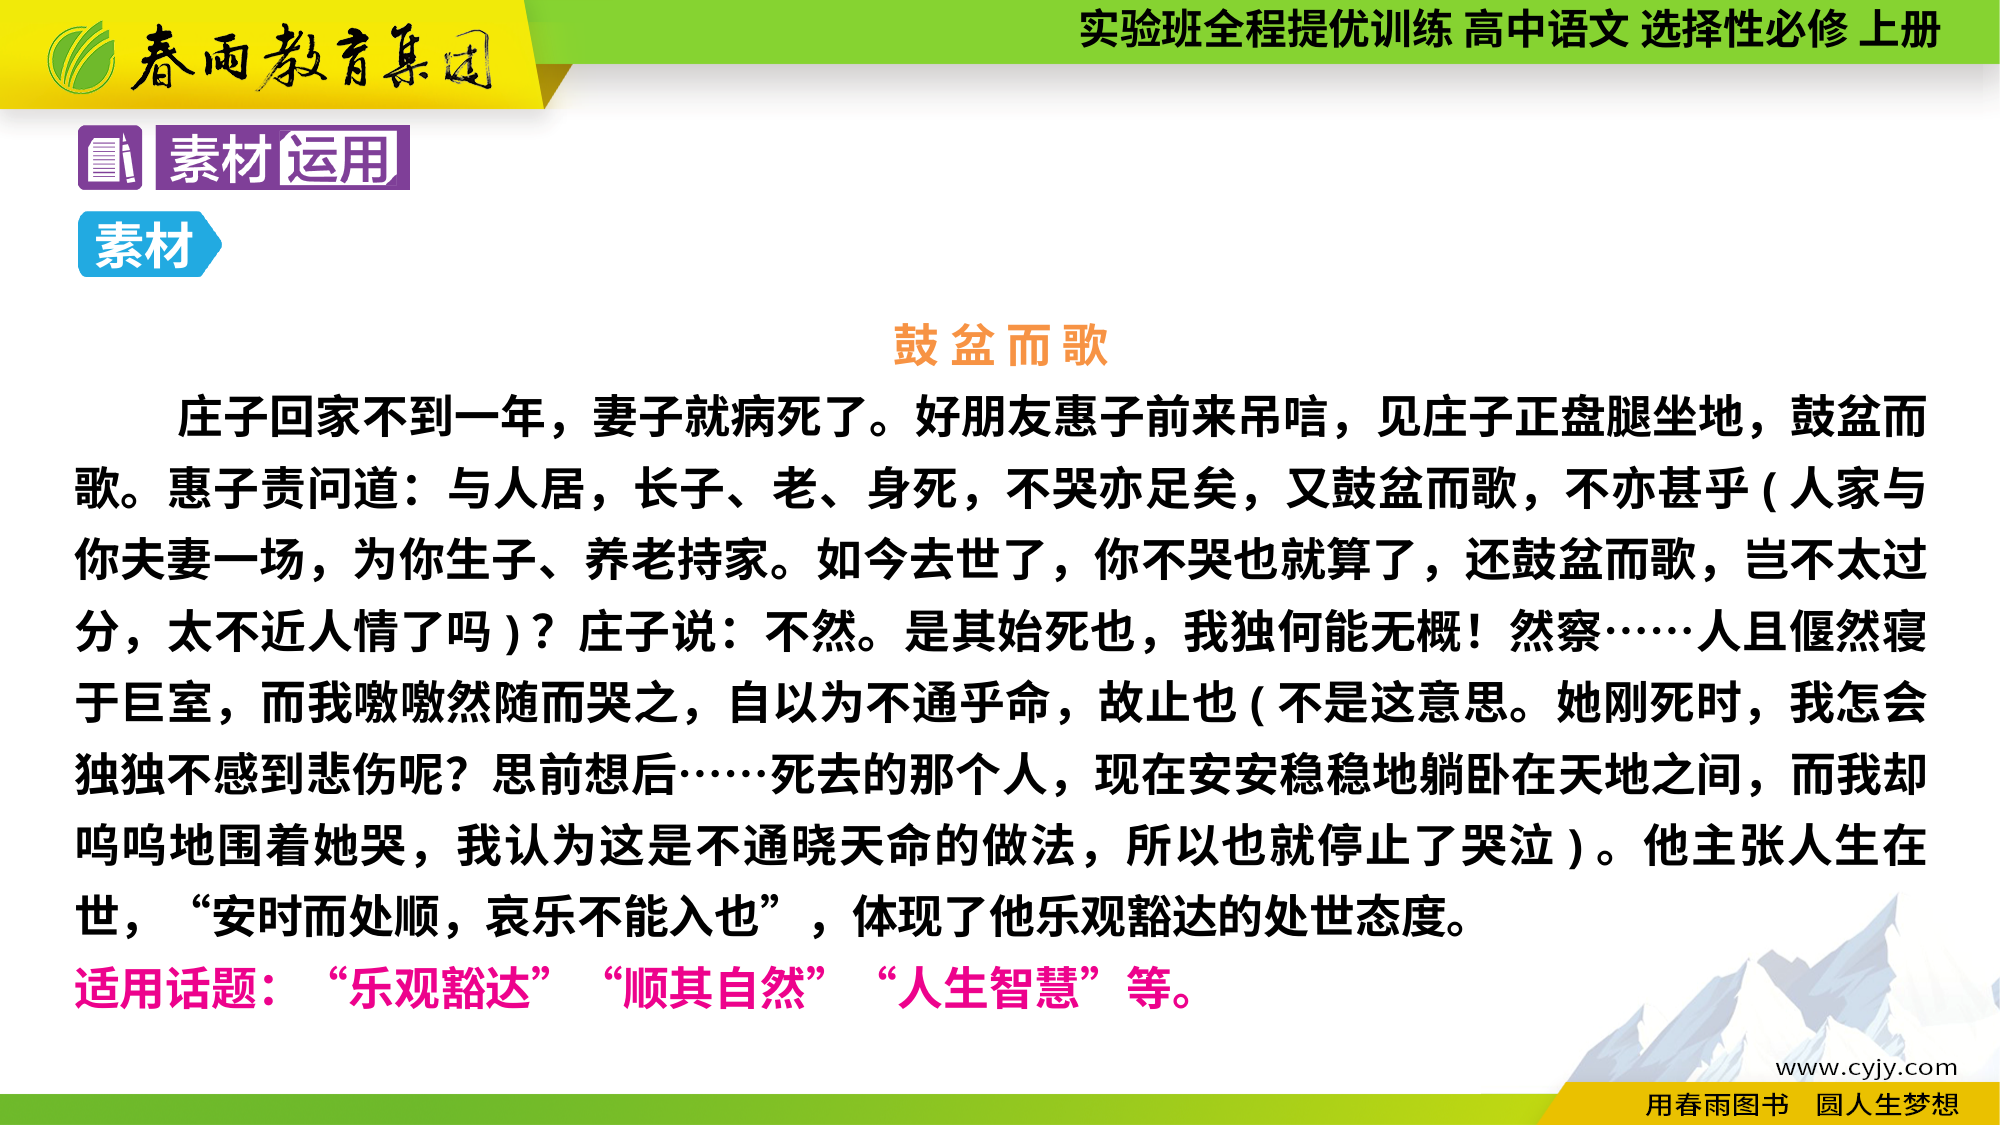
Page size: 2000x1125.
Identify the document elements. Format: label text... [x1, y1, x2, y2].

picture [0, 0, 2000, 1125]
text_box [78, 206, 222, 283]
list 鼓 盆 而 歌 庄子回家不到一年，妻子就病死了。好朋友惠子前来吊唁，见庄子正盘腿坐地，鼓盆而歌。惠子责问道：与人居，长子、老、身死，不哭亦足矣，又鼓盆而歌，不亦甚乎(人家与你夫妻一场，为你生子、养老持家。如今去世了，你不哭也就算了，还鼓盆而歌，岂不太过分，太不近人情了吗)？庄子说：不然。是其始死也，我独何能无概！然察……人且偃然寝于巨室，而我噭噭然随而哭之，自以为不通乎命，故止也(不是这意思。她刚死时，我怎会独独不感到悲伤呢？思前想后……死去的那个人，现在安安稳稳地躺卧在天地之间，而我却呜呜地围着她哭，我认为这是不通晓天命的做法，所以也就停止了哭泣)。他主张人生在世，“安时而处顺，哀乐不能入也”，体现了他乐观豁达的处世态度。 适用话题：“乐观豁达”“顺其自然”“人生智慧”等。 [59, 292, 1944, 1030]
